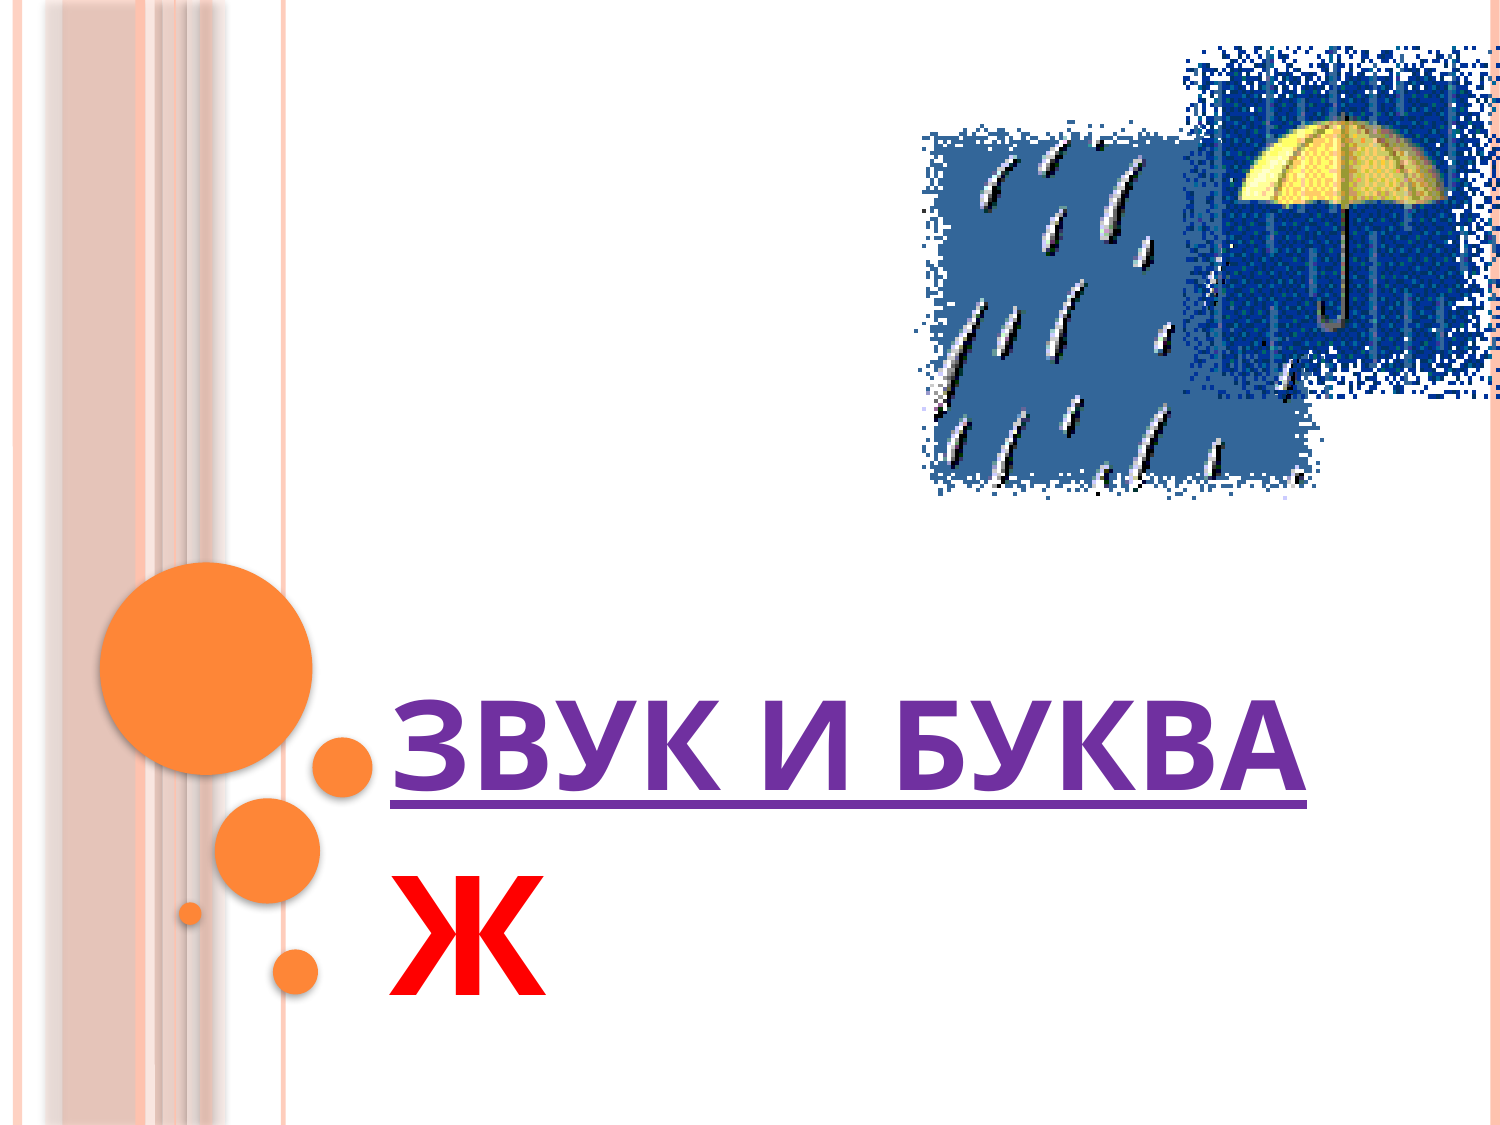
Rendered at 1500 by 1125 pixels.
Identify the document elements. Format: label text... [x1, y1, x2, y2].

title Звук и буква [375, 512, 1388, 820]
subtitle Ж [375, 820, 1388, 1046]
picture [913, 46, 1500, 505]
